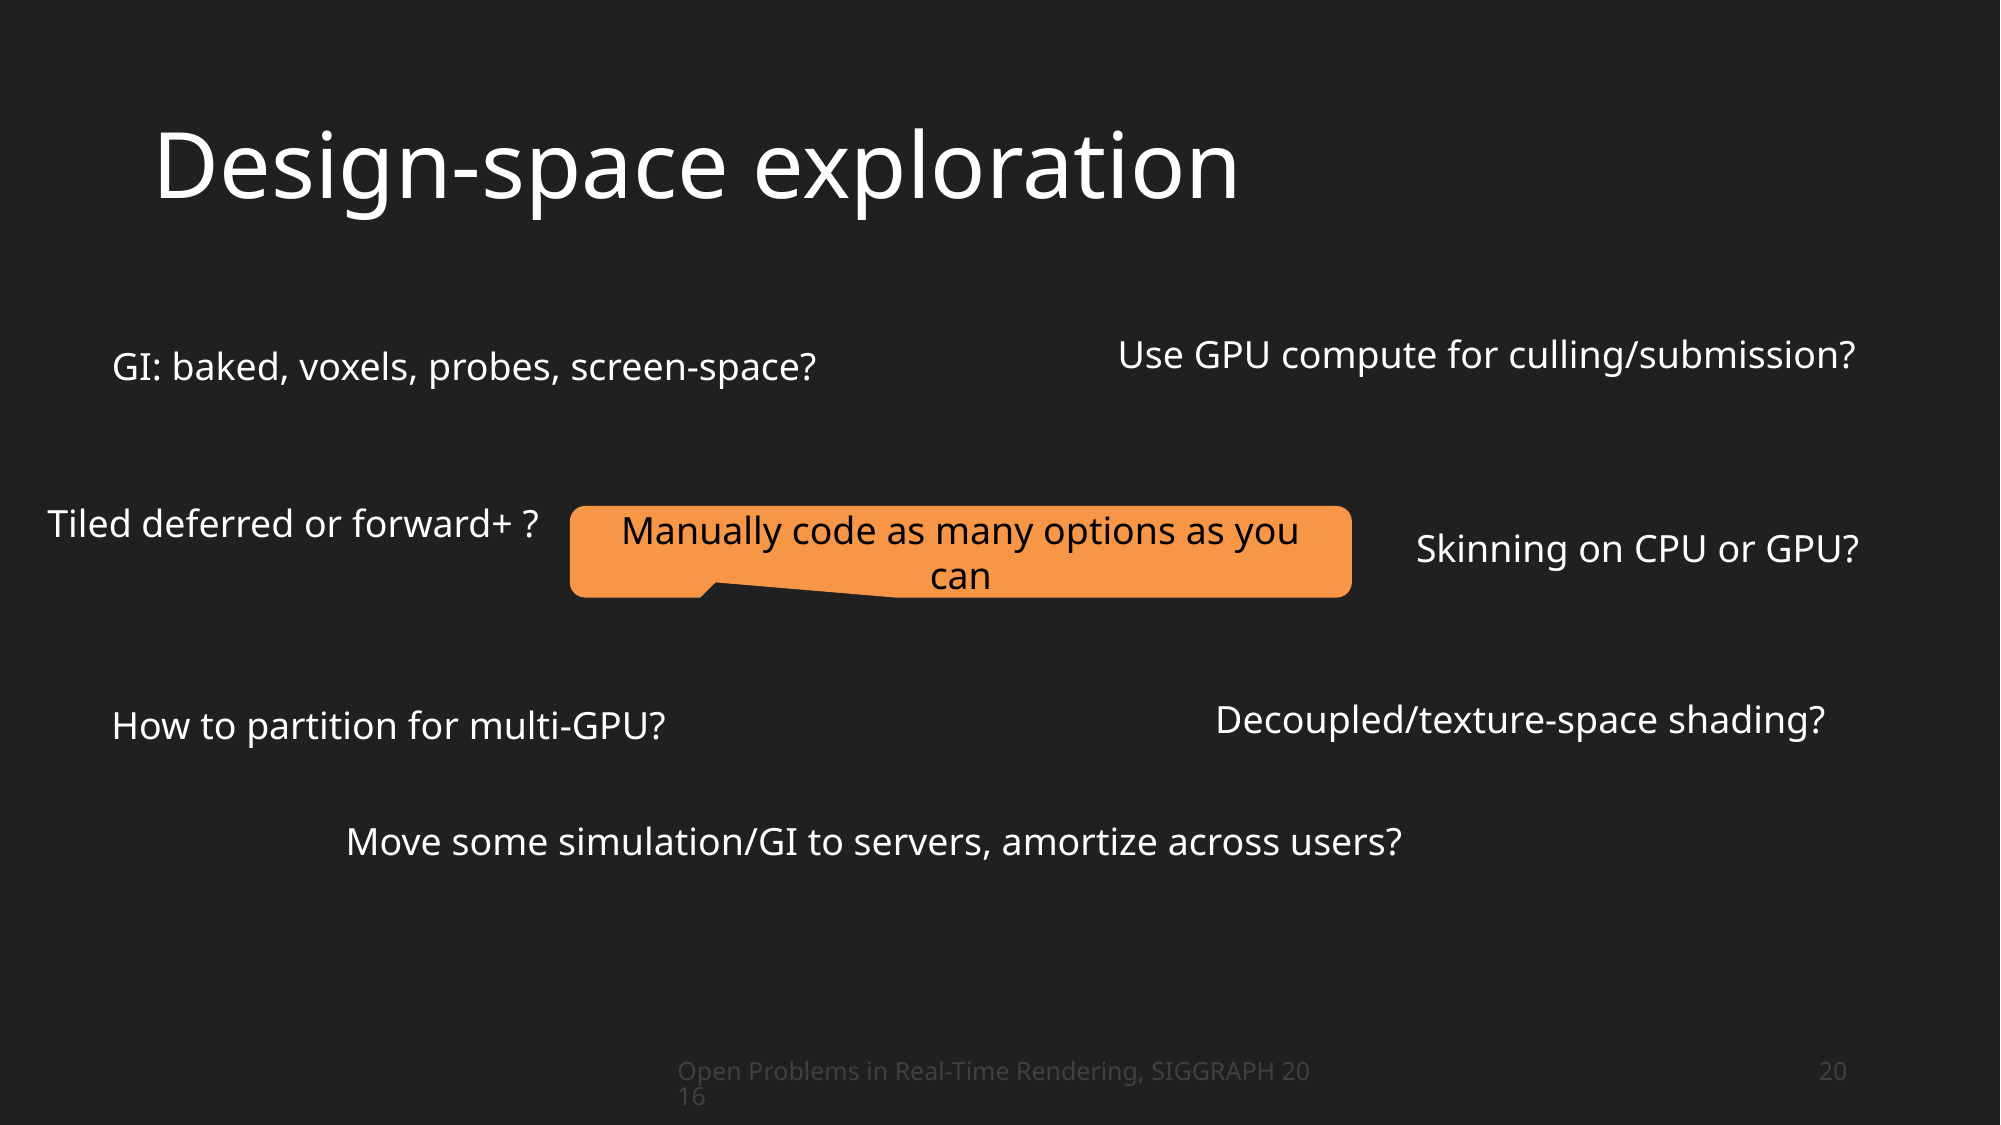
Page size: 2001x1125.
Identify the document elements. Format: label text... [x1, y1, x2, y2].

title Design-space exploration [137, 59, 1863, 278]
text_box Tiled deferred or forward+ ? [32, 492, 555, 553]
text_box Manually code as many options as you can [568, 504, 1353, 599]
text_box Skinning on CPU or GPU? [1401, 517, 1875, 578]
text_box Move some simulation/GI to servers, amortize across users? [330, 810, 1418, 871]
slide_number 20 [1412, 1042, 1863, 1103]
text_box How to partition for multi-GPU? [96, 694, 681, 755]
text_box GI: baked, voxels, probes, screen-space? [97, 335, 832, 396]
text_box Use GPU compute for culling/submission? [1102, 323, 1872, 384]
footer Open Problems in Real-Time Rendering, SIGGRAPH 2016 [662, 1042, 1338, 1103]
text_box Decoupled/texture-space shading? [1200, 688, 1841, 749]
